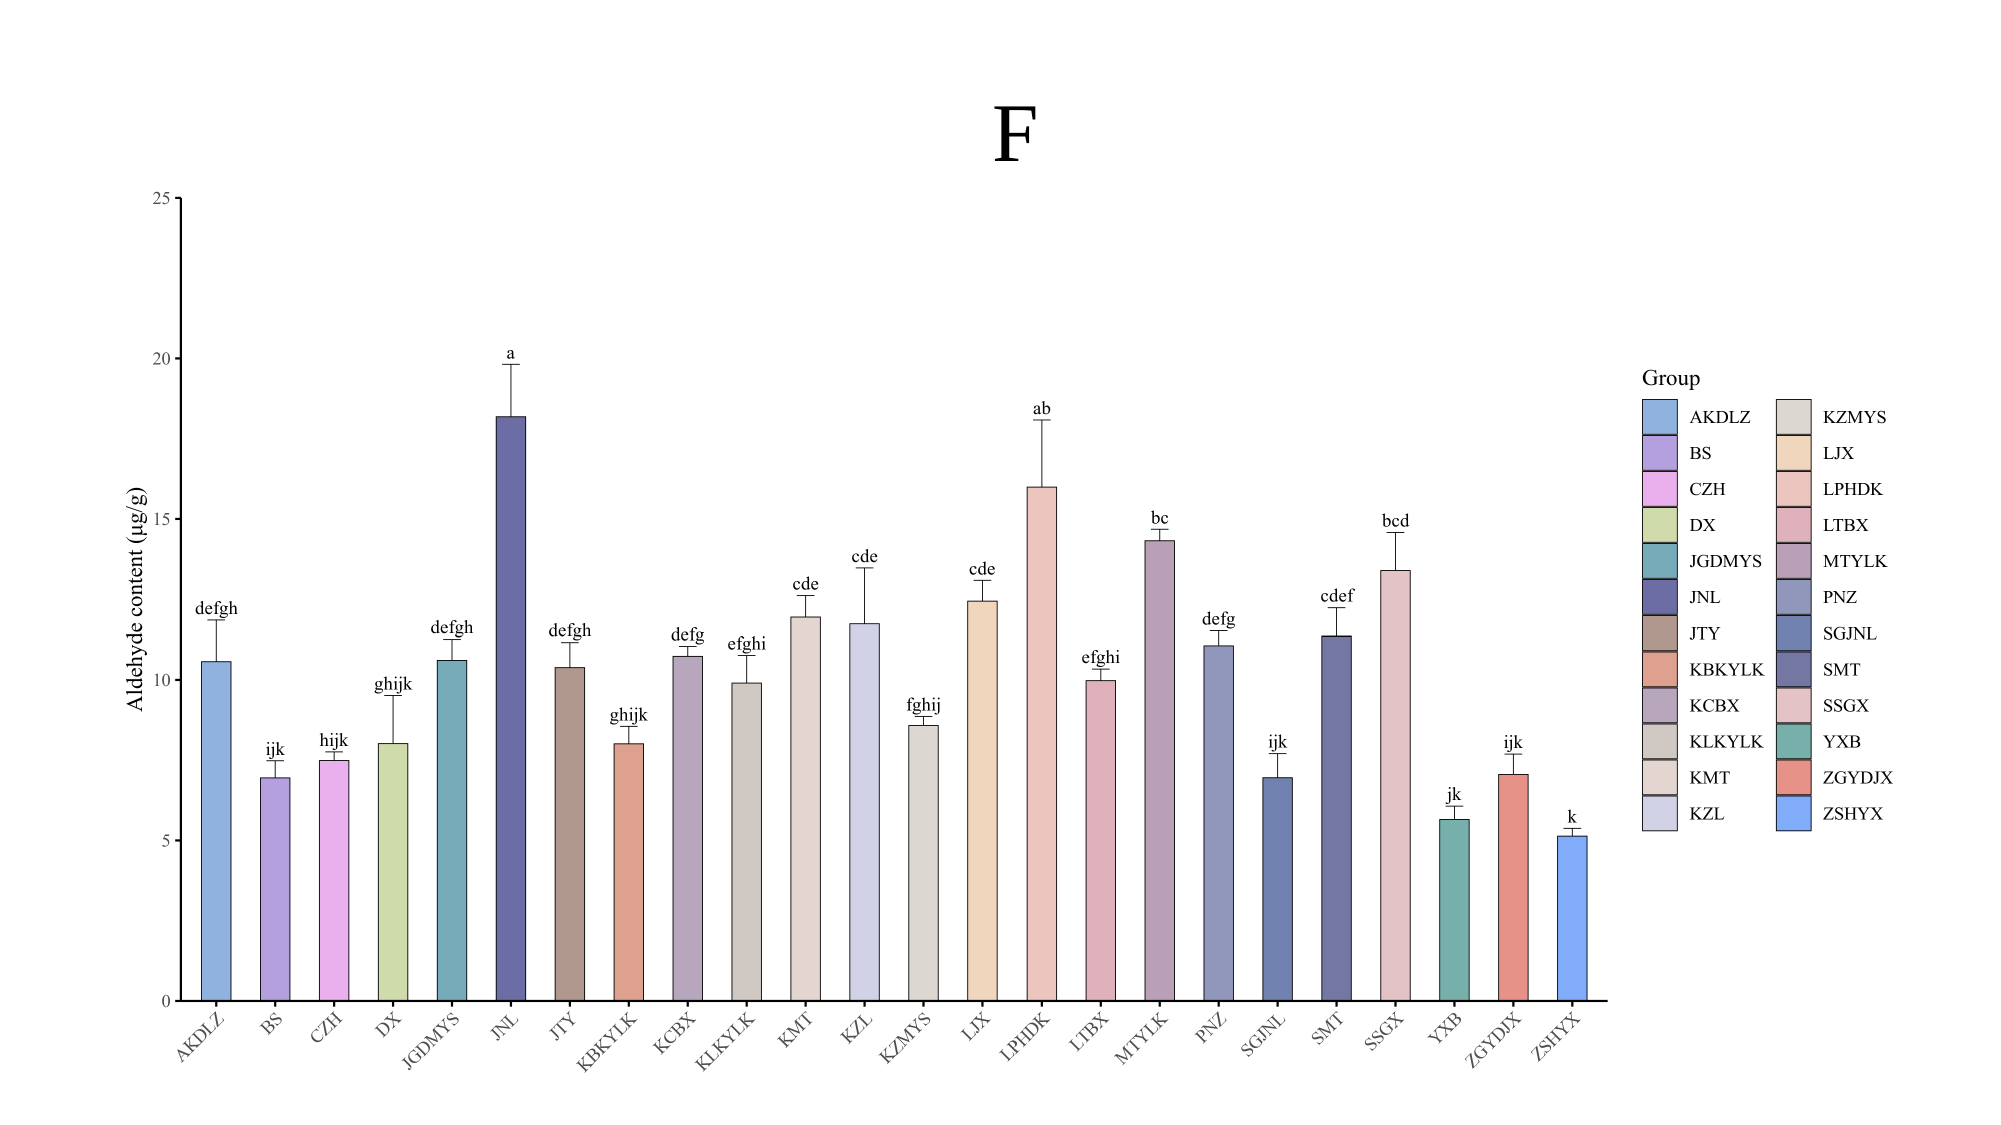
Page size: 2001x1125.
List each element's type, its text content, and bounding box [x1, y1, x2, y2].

picture [114, 186, 1916, 1088]
title F [265, 12, 1766, 186]
